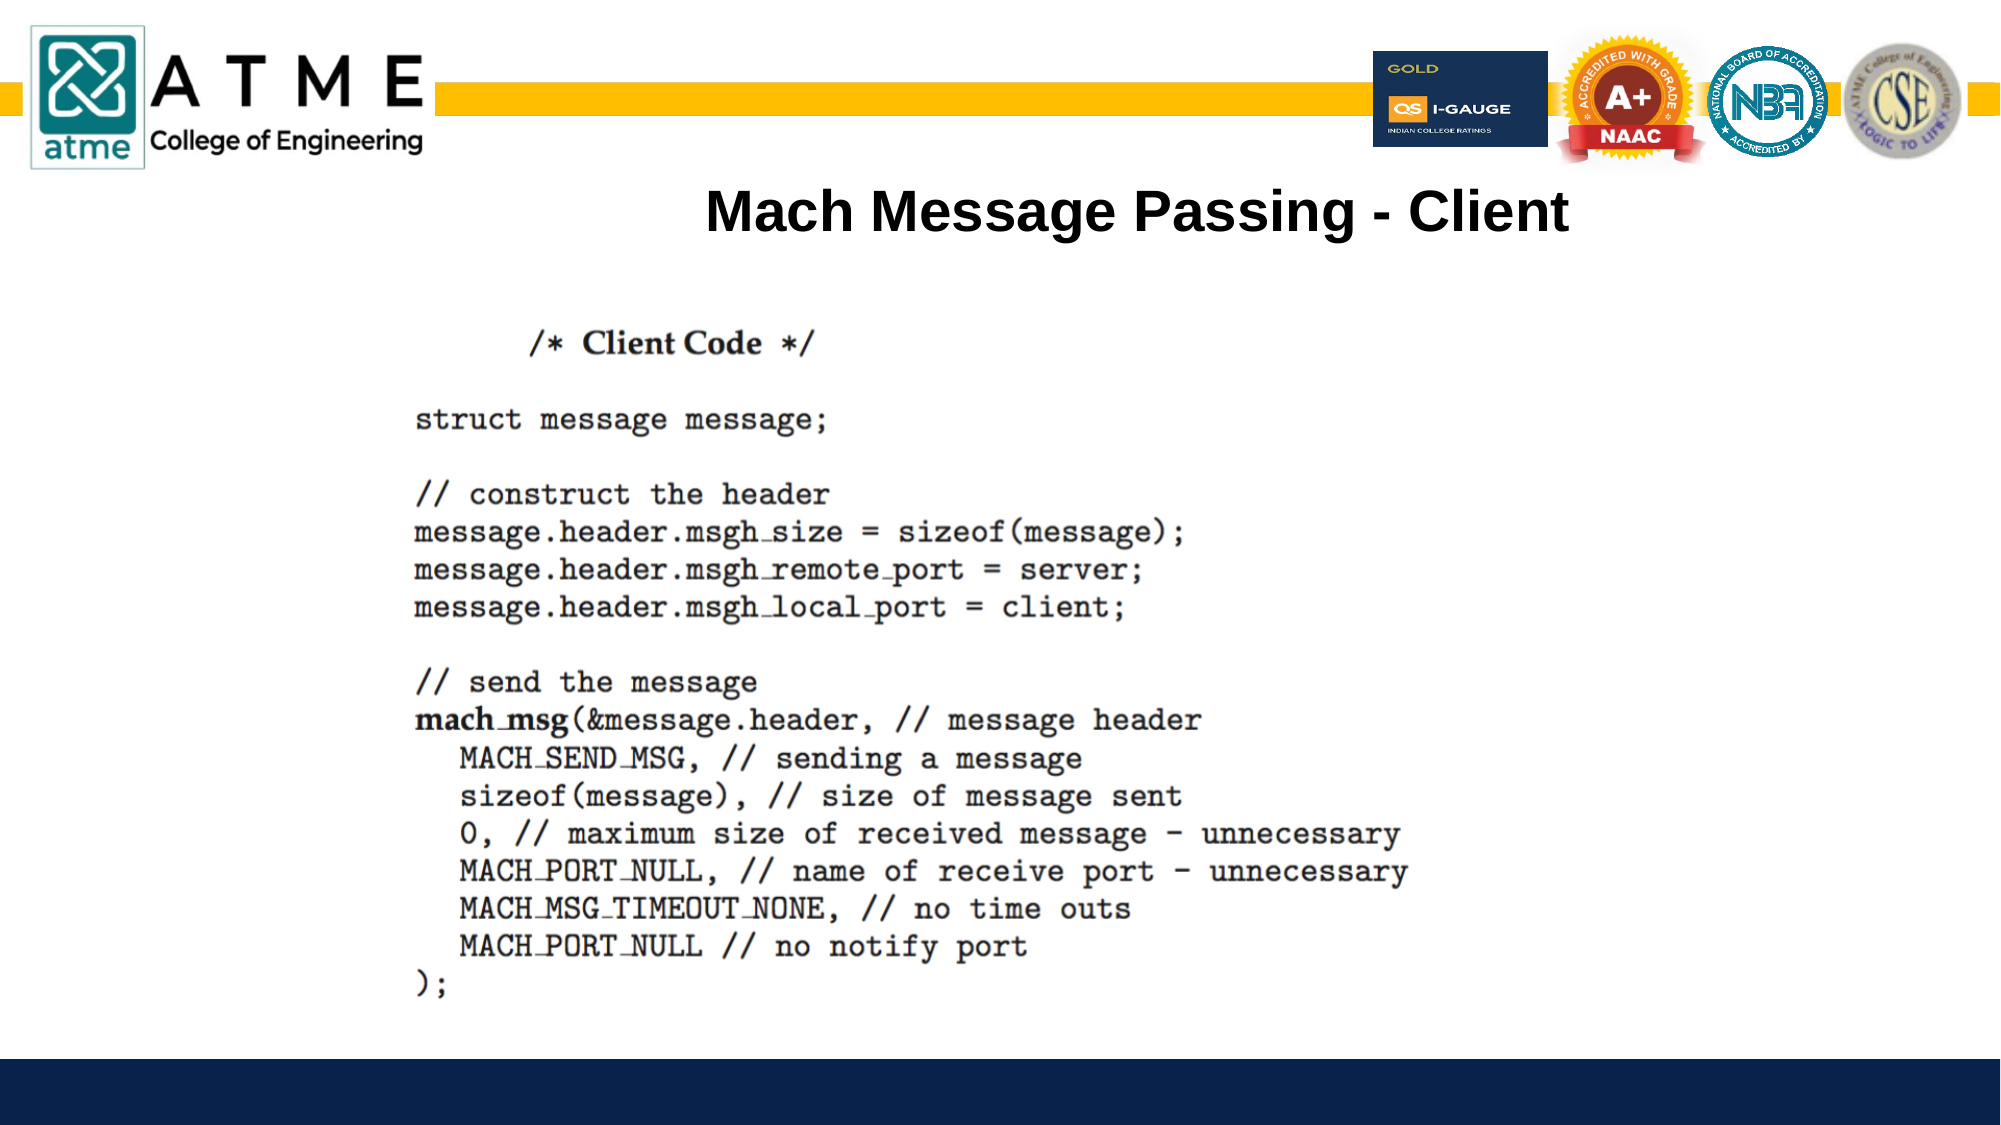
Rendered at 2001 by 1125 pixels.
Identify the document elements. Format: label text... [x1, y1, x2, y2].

picture [382, 294, 1477, 1043]
picture [1840, 26, 1968, 176]
text_box Mach Message Passing - Client [691, 165, 1587, 251]
picture [0, 1059, 2001, 1125]
picture [1373, 20, 1828, 180]
picture [22, 15, 435, 178]
